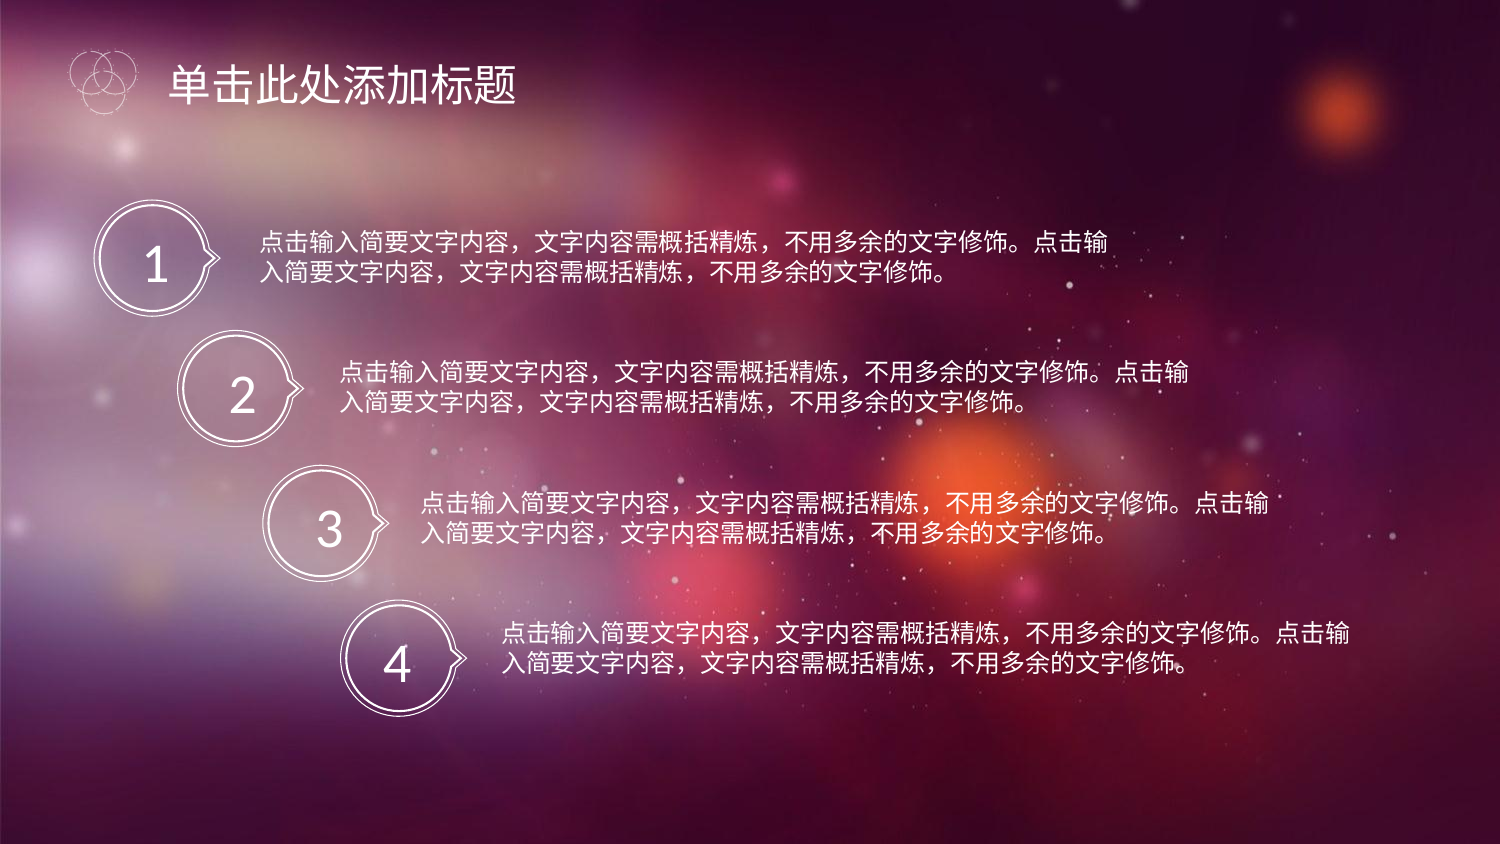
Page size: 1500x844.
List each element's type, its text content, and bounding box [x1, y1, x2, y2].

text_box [67, 48, 140, 116]
text_box 单击此处添加标题 [152, 50, 533, 118]
text_box 点击输入简要文字内容，文字内容需概括精炼，不用多余的文字修饰。点击输入简要文字内容，文字内容需概括精炼，不用多余的文字修饰。 [244, 219, 1133, 294]
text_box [262, 465, 389, 582]
text_box 点击输入简要文字内容，文字内容需概括精炼，不用多余的文字修饰。点击输入简要文字内容，文字内容需概括精炼，不用多余的文字修饰。 [325, 349, 1214, 424]
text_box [93, 199, 221, 317]
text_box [177, 330, 304, 447]
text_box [340, 599, 467, 717]
text_box 点击输入简要文字内容，文字内容需概括精炼，不用多余的文字修饰。点击输入简要文字内容，文字内容需概括精炼，不用多余的文字修饰。 [486, 610, 1375, 685]
picture [0, 0, 1500, 844]
text_box 点击输入简要文字内容，文字内容需概括精炼，不用多余的文字修饰。点击输入简要文字内容，文字内容需概括精炼，不用多余的文字修饰。 [405, 479, 1294, 555]
